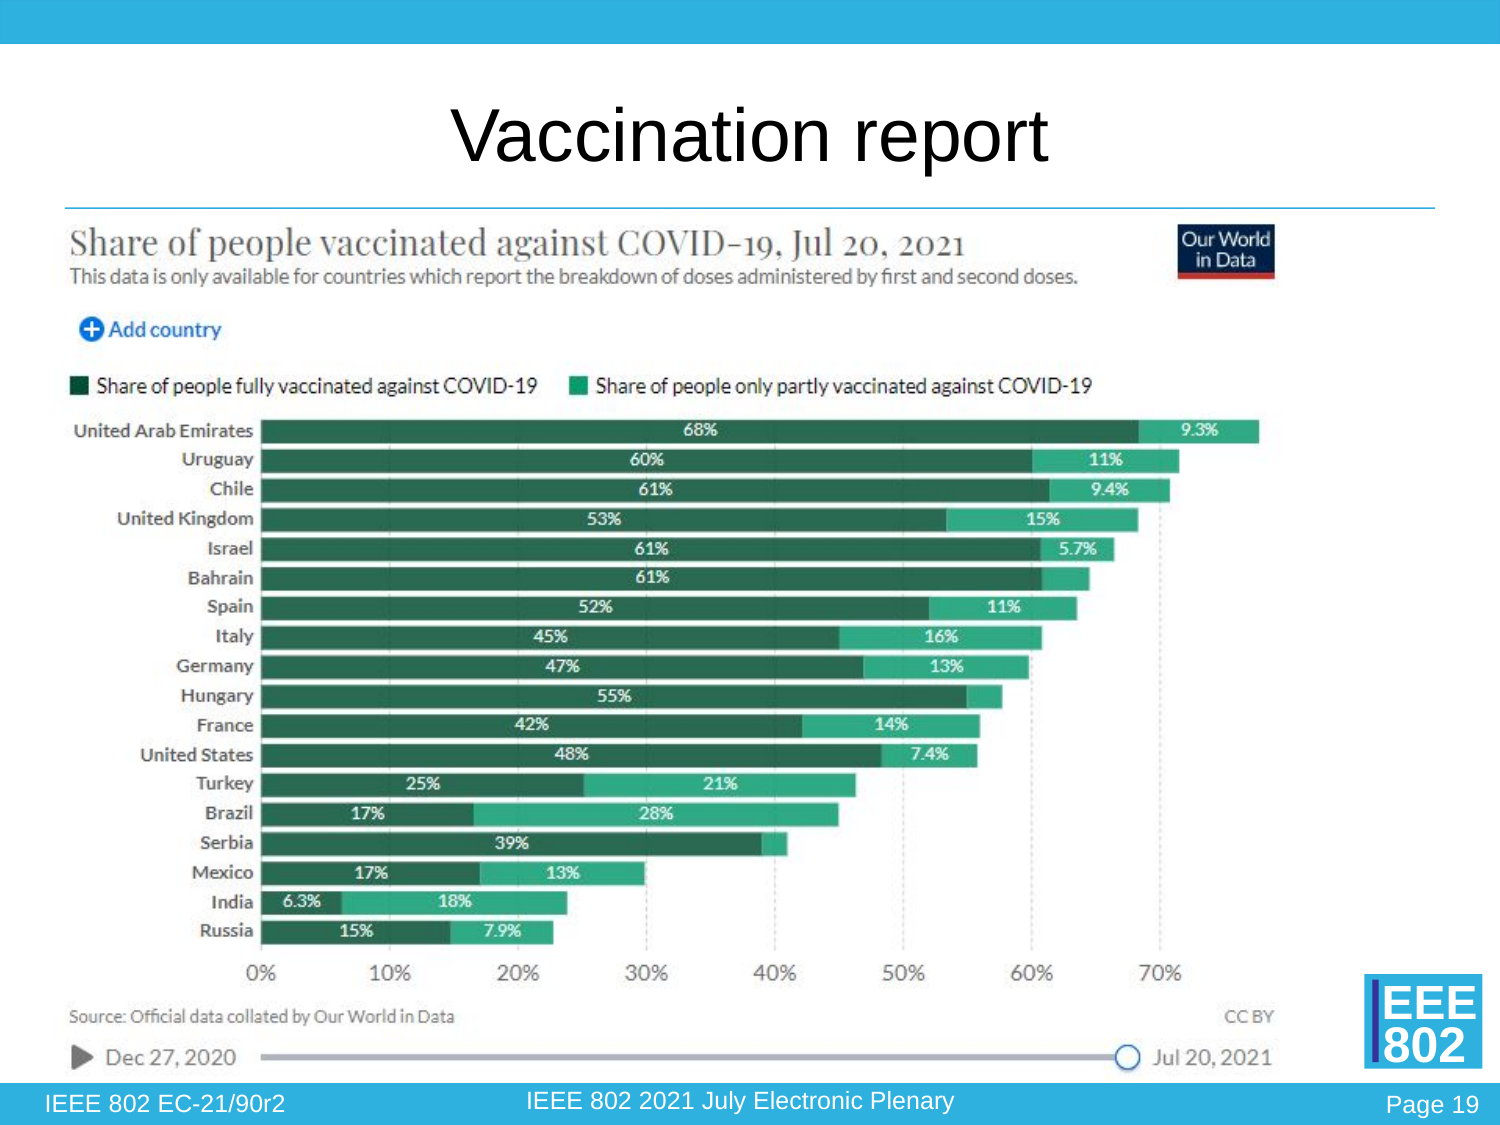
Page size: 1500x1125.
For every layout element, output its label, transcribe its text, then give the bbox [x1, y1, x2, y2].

picture [53, 212, 1286, 1081]
footer IEEE 802 EC-21/90r2 [5, 1080, 325, 1125]
title Vaccination report [75, 66, 1425, 197]
